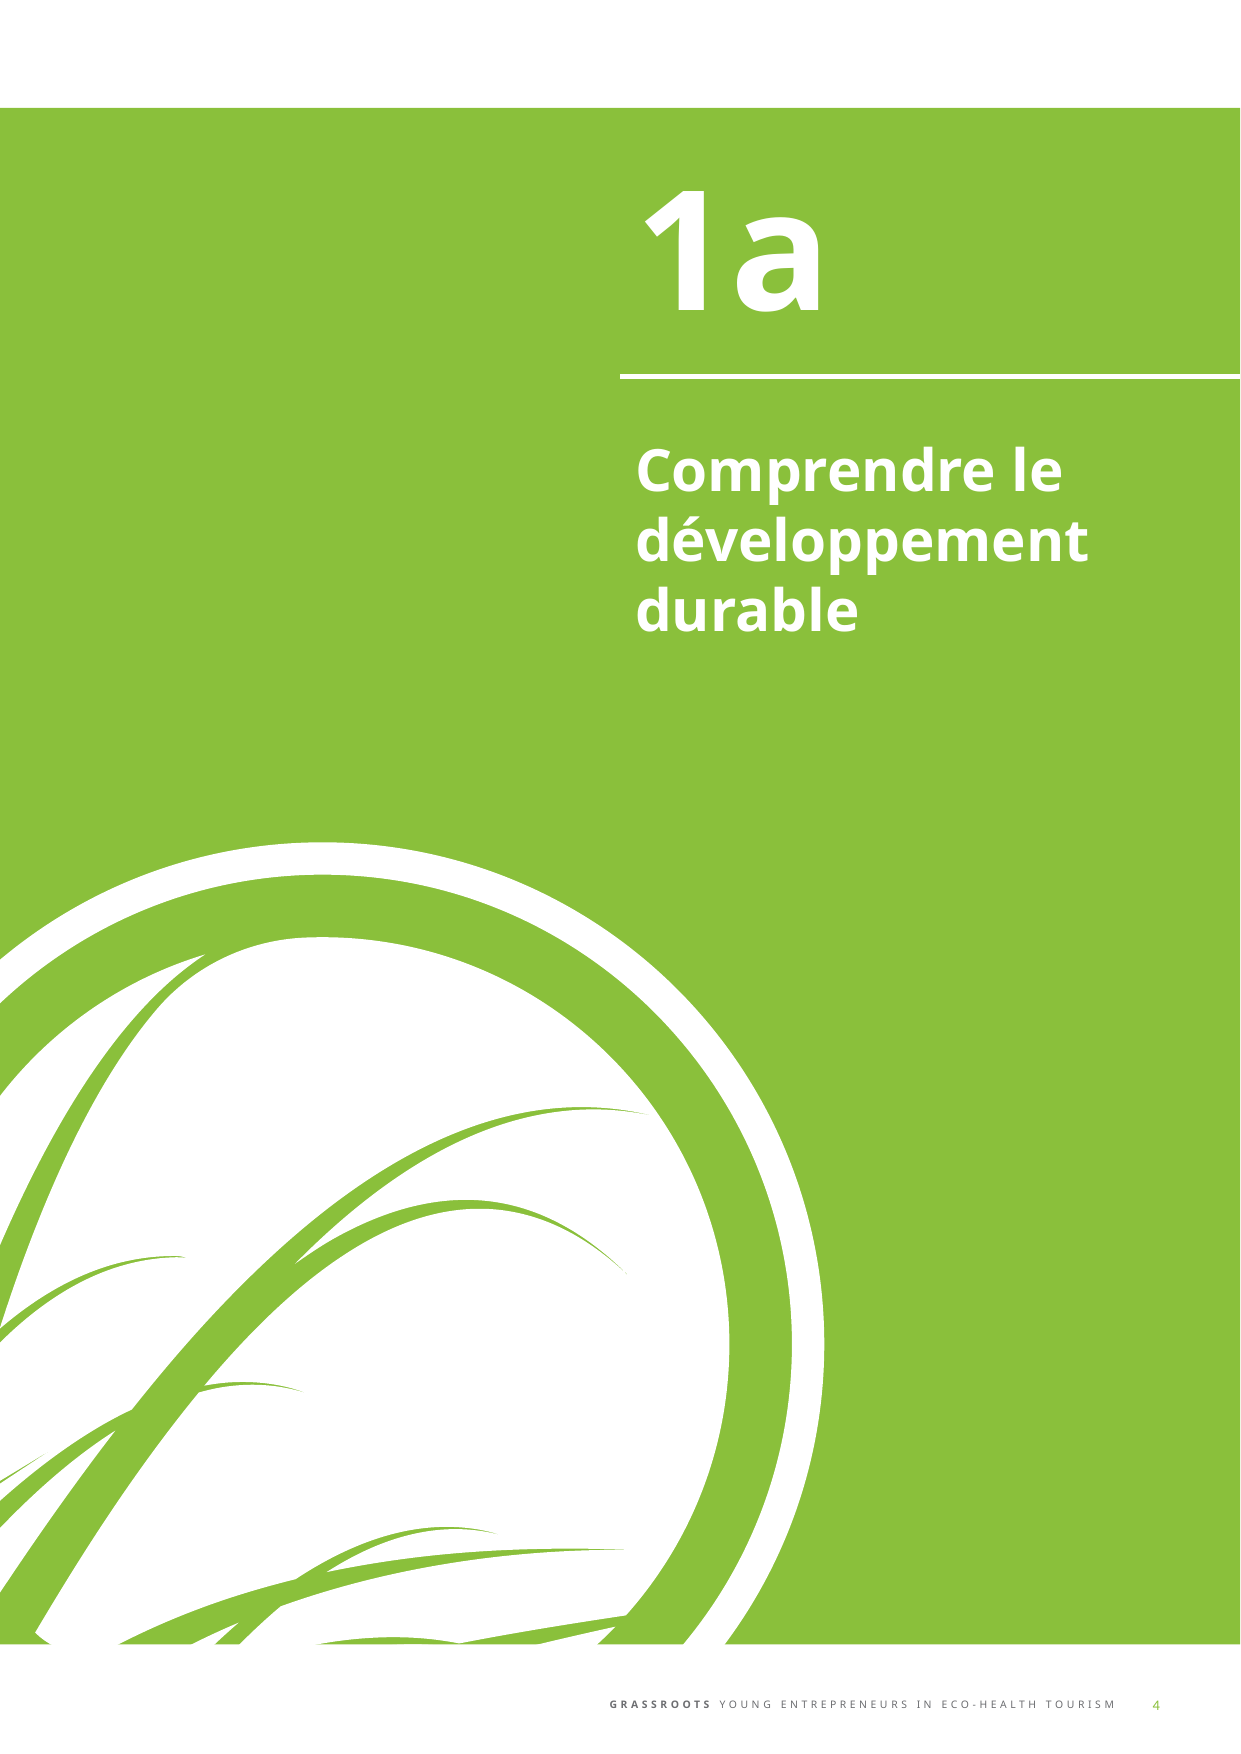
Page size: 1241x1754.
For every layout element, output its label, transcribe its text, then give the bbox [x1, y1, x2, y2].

list 1a [620, 136, 941, 425]
list Comprendre le développement durable [620, 425, 1187, 754]
slide_number 4 [1125, 1666, 1187, 1743]
